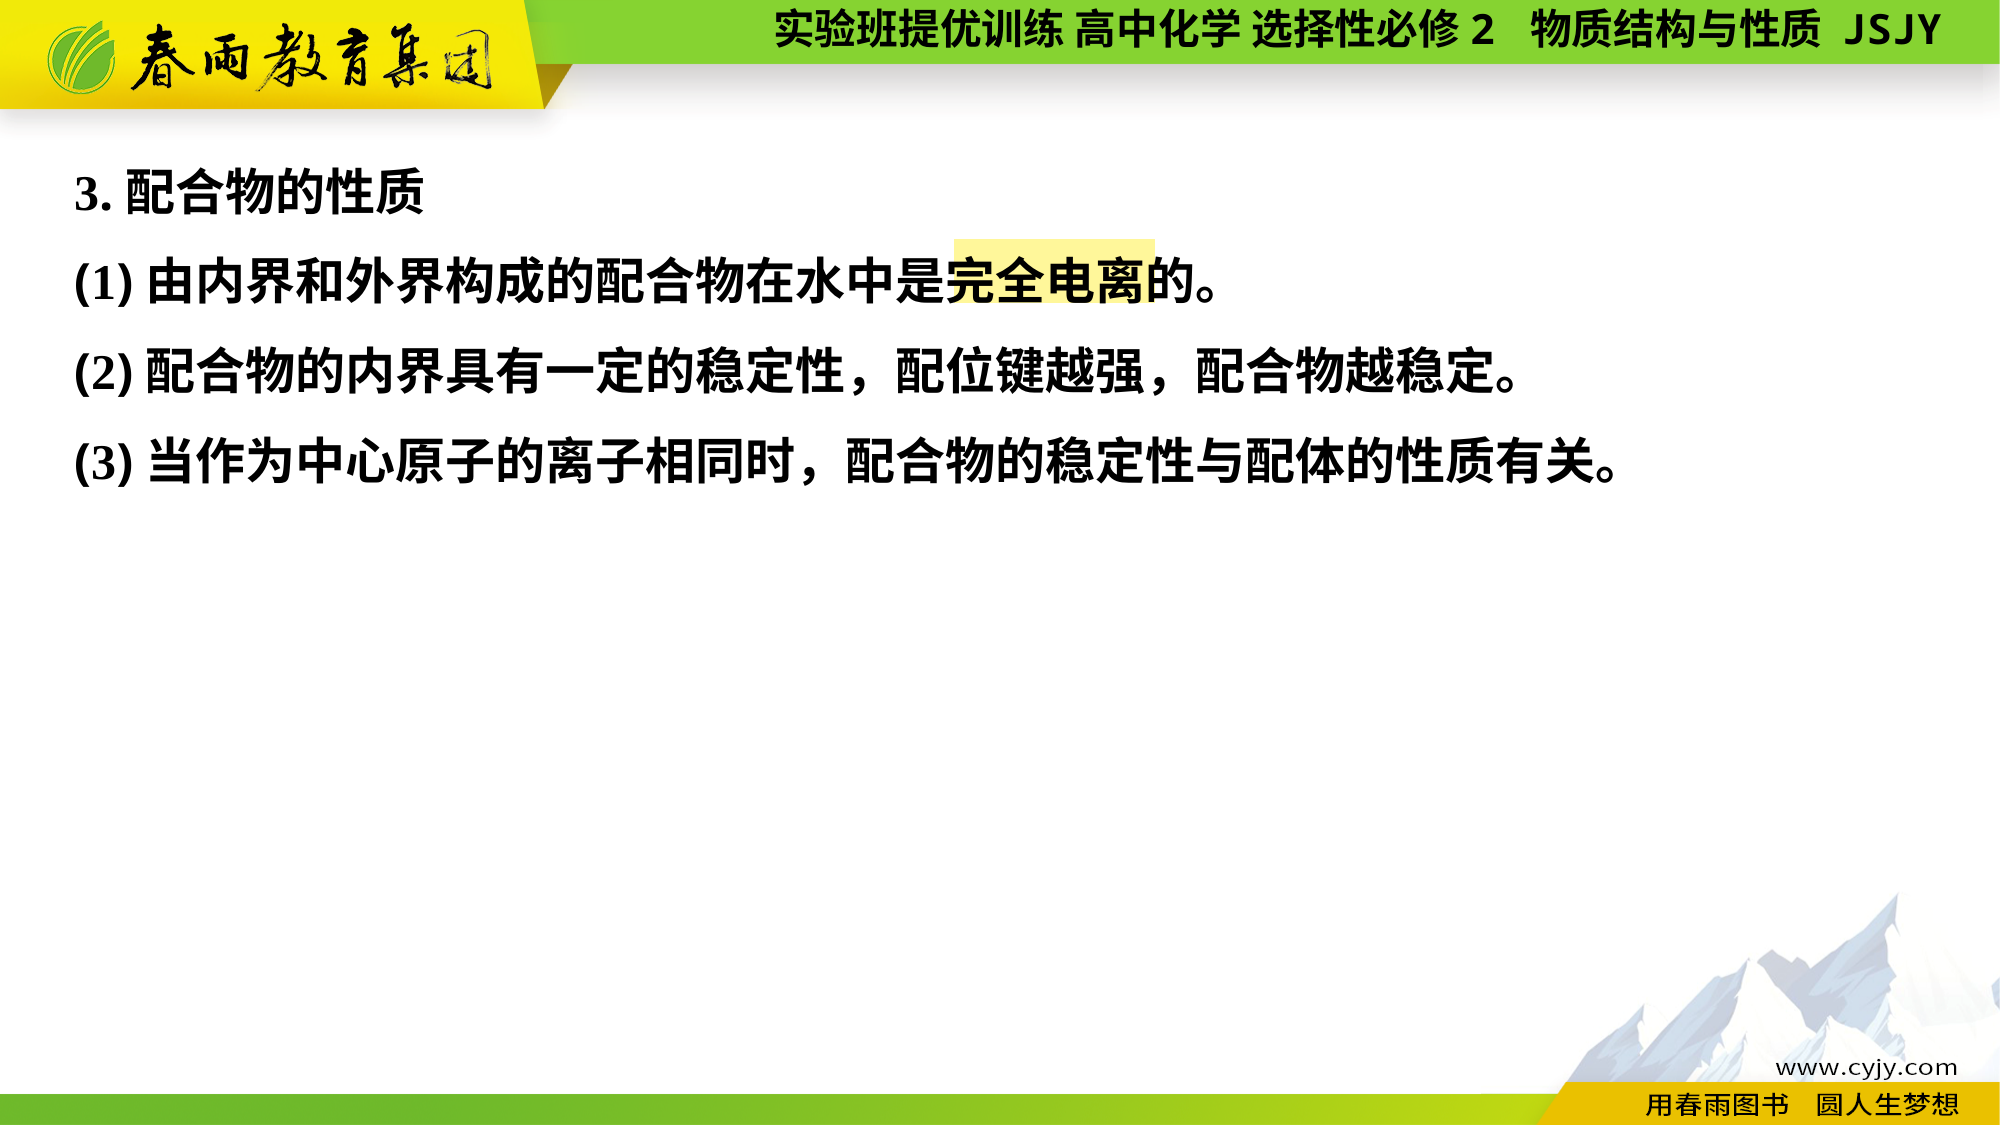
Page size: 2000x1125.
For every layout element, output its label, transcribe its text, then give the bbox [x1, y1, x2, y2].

list 3.配合物的性质 (1)由内界和外界构成的配合物在水中是完全电离的。 (2)配合物的内界具有一定的稳定性，配位键越强，配合物越稳定。 (3)当作为中心原子的离子相同时，配合物的稳定性与配体的性质有关。 [59, 122, 1944, 502]
picture [0, 0, 2000, 1125]
